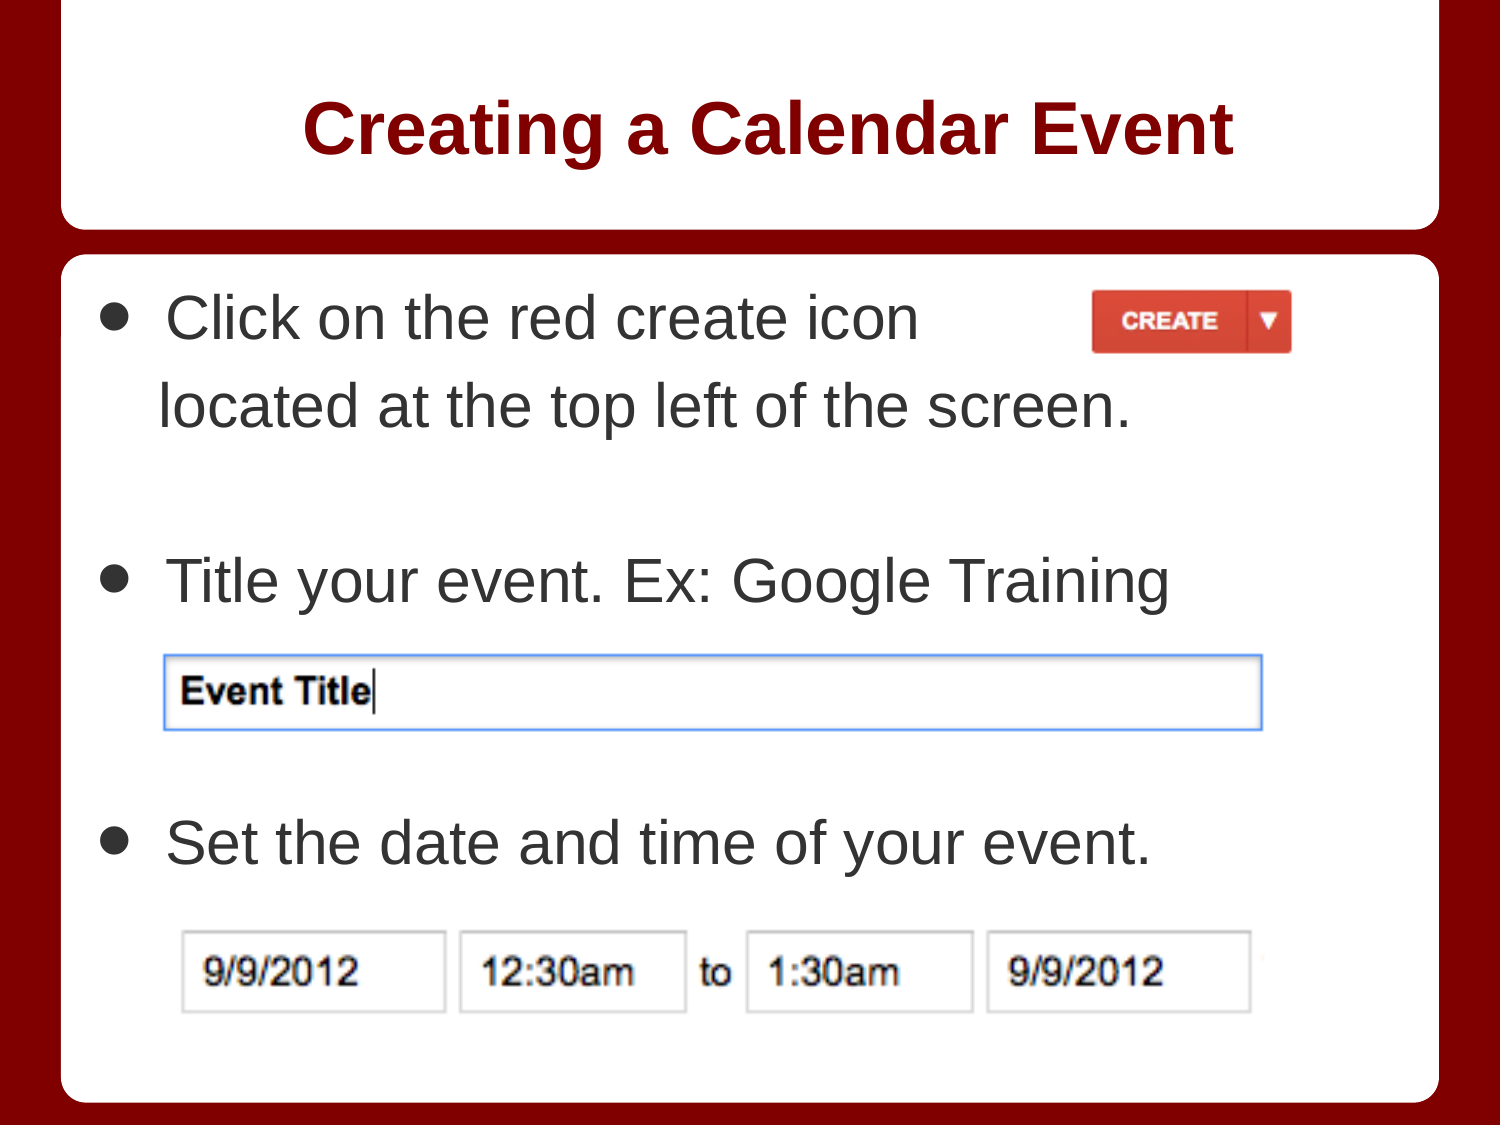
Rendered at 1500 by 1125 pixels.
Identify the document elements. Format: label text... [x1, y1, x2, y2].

title Creating a Calendar Event [75, 15, 1425, 234]
text_box [152, 633, 1285, 751]
text_box [1084, 282, 1303, 367]
text_box [167, 916, 1265, 1042]
list Click on the red create icon located at the top left of the screen. Title your event. Ex: Google Training Set the date and time of your event. [75, 262, 1425, 931]
